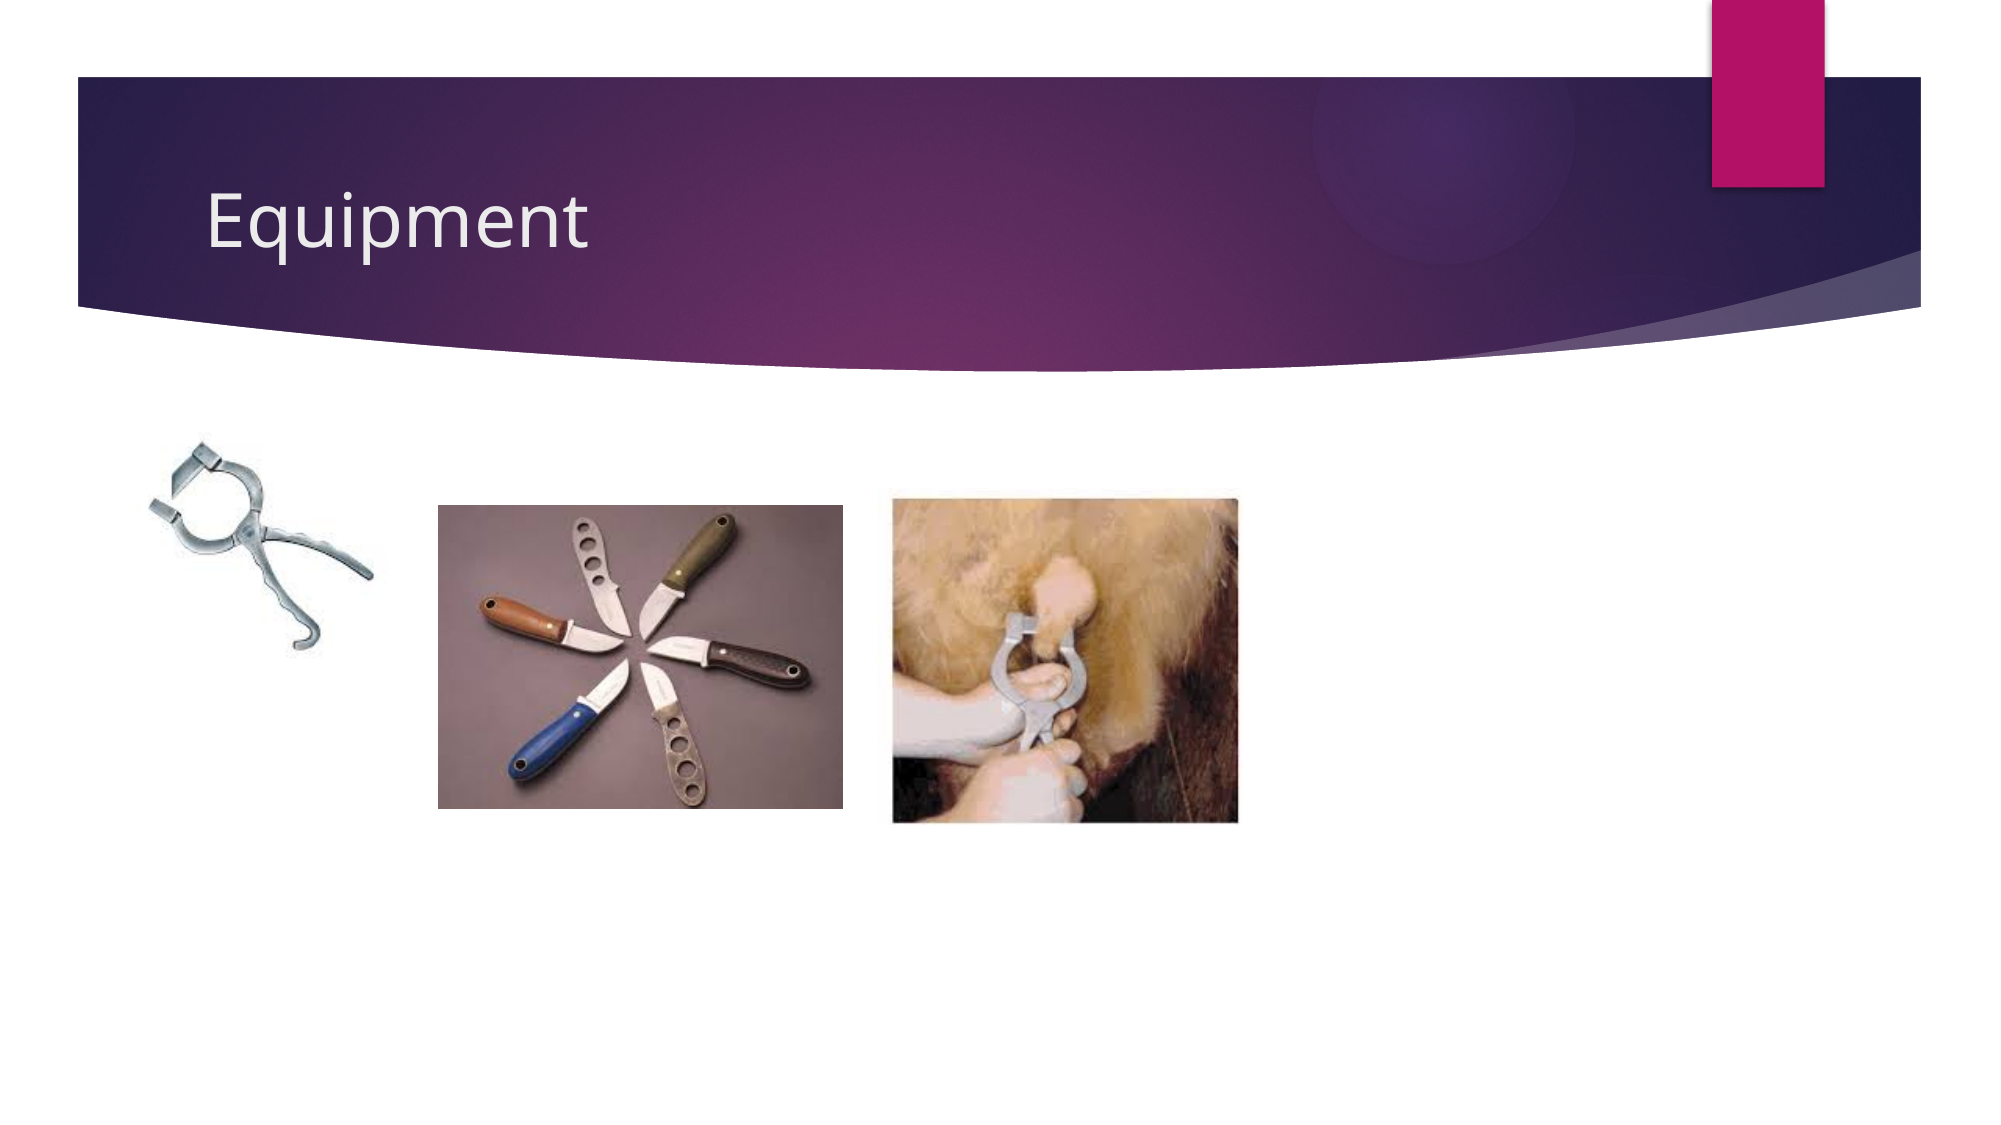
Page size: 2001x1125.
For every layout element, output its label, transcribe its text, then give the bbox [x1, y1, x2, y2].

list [86, 370, 439, 723]
picture [437, 505, 843, 809]
title Equipment [189, 159, 1627, 276]
picture [876, 488, 1244, 826]
